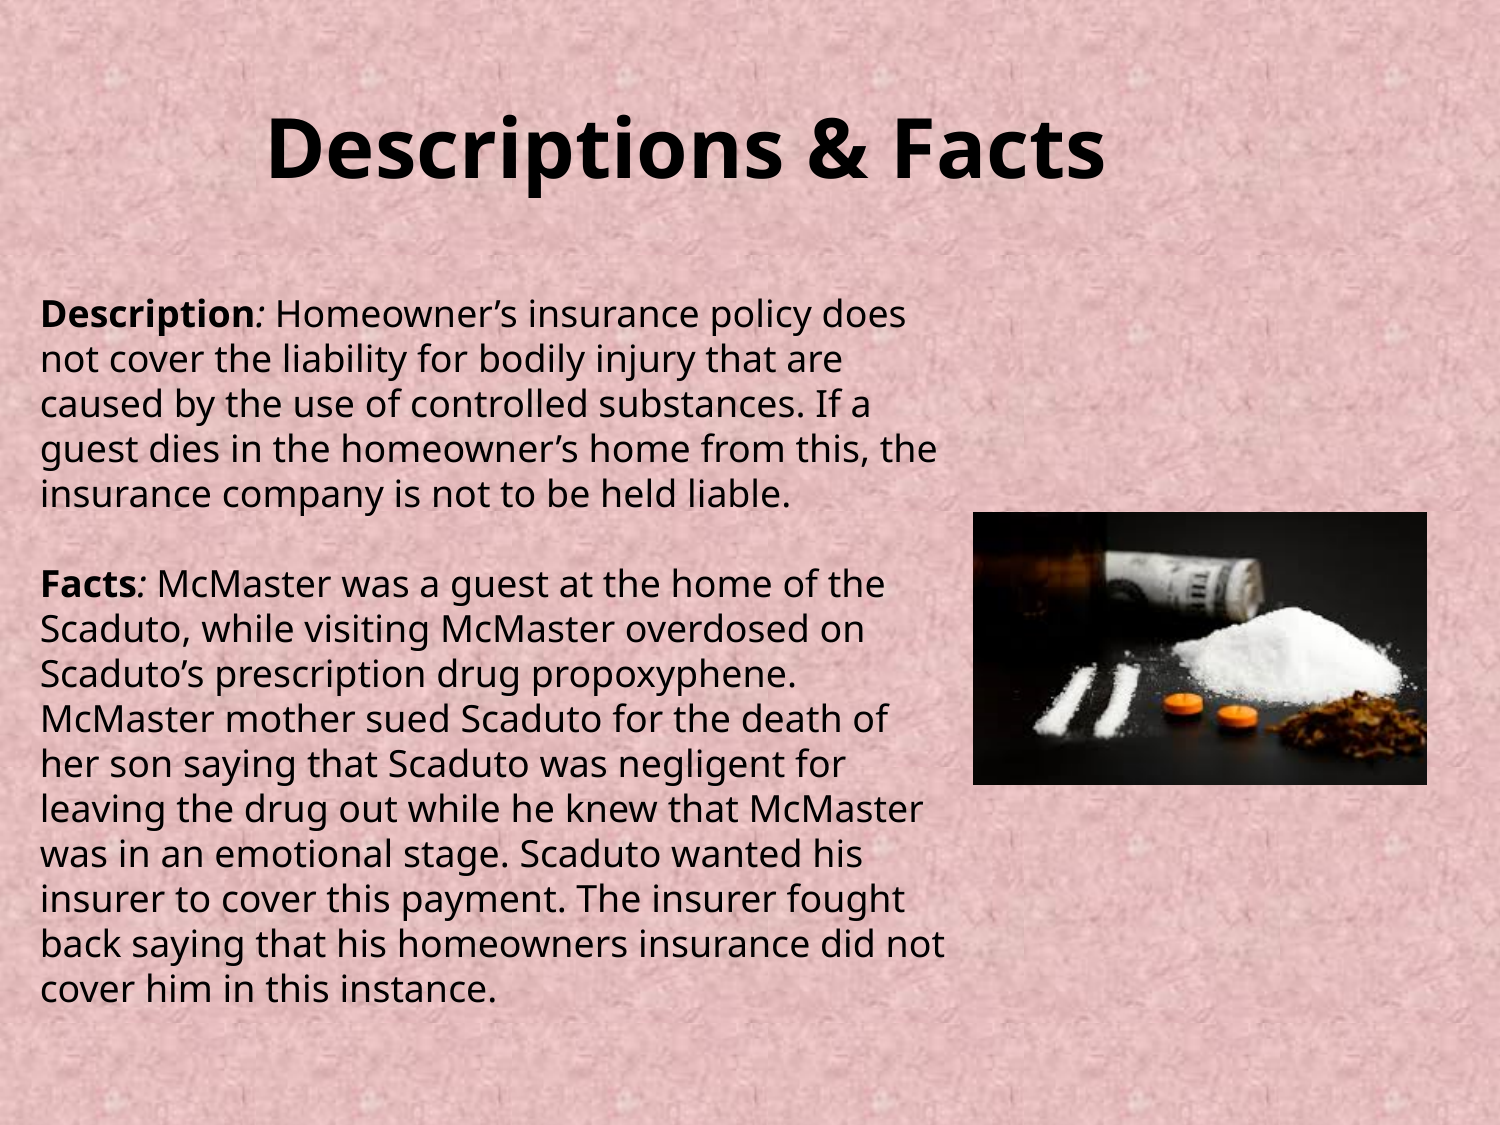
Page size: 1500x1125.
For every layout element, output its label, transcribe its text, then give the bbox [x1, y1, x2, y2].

text_box Description: Homeowner’s insurance policy does not cover the liability for bodily injury that are caused by the use of controlled substances. If a guest dies in the homeowner’s home from this, the insurance company is not to be held liable. Facts: McMaster was a guest at the home of the Scaduto, while visiting McMaster overdosed on Scaduto’s prescription drug propoxyphene. McMaster mother sued Scaduto for the death of her son saying that Scaduto was negligent for leaving the drug out while he knew that McMaster was in an emotional stage. Scaduto wanted his insurer to cover this payment. The insurer fought back saying that his homeowners insurance did not cover him in this instance. [24, 237, 974, 1018]
text_box Descriptions & Facts [249, 87, 1154, 203]
picture [0, 0, 1500, 1125]
